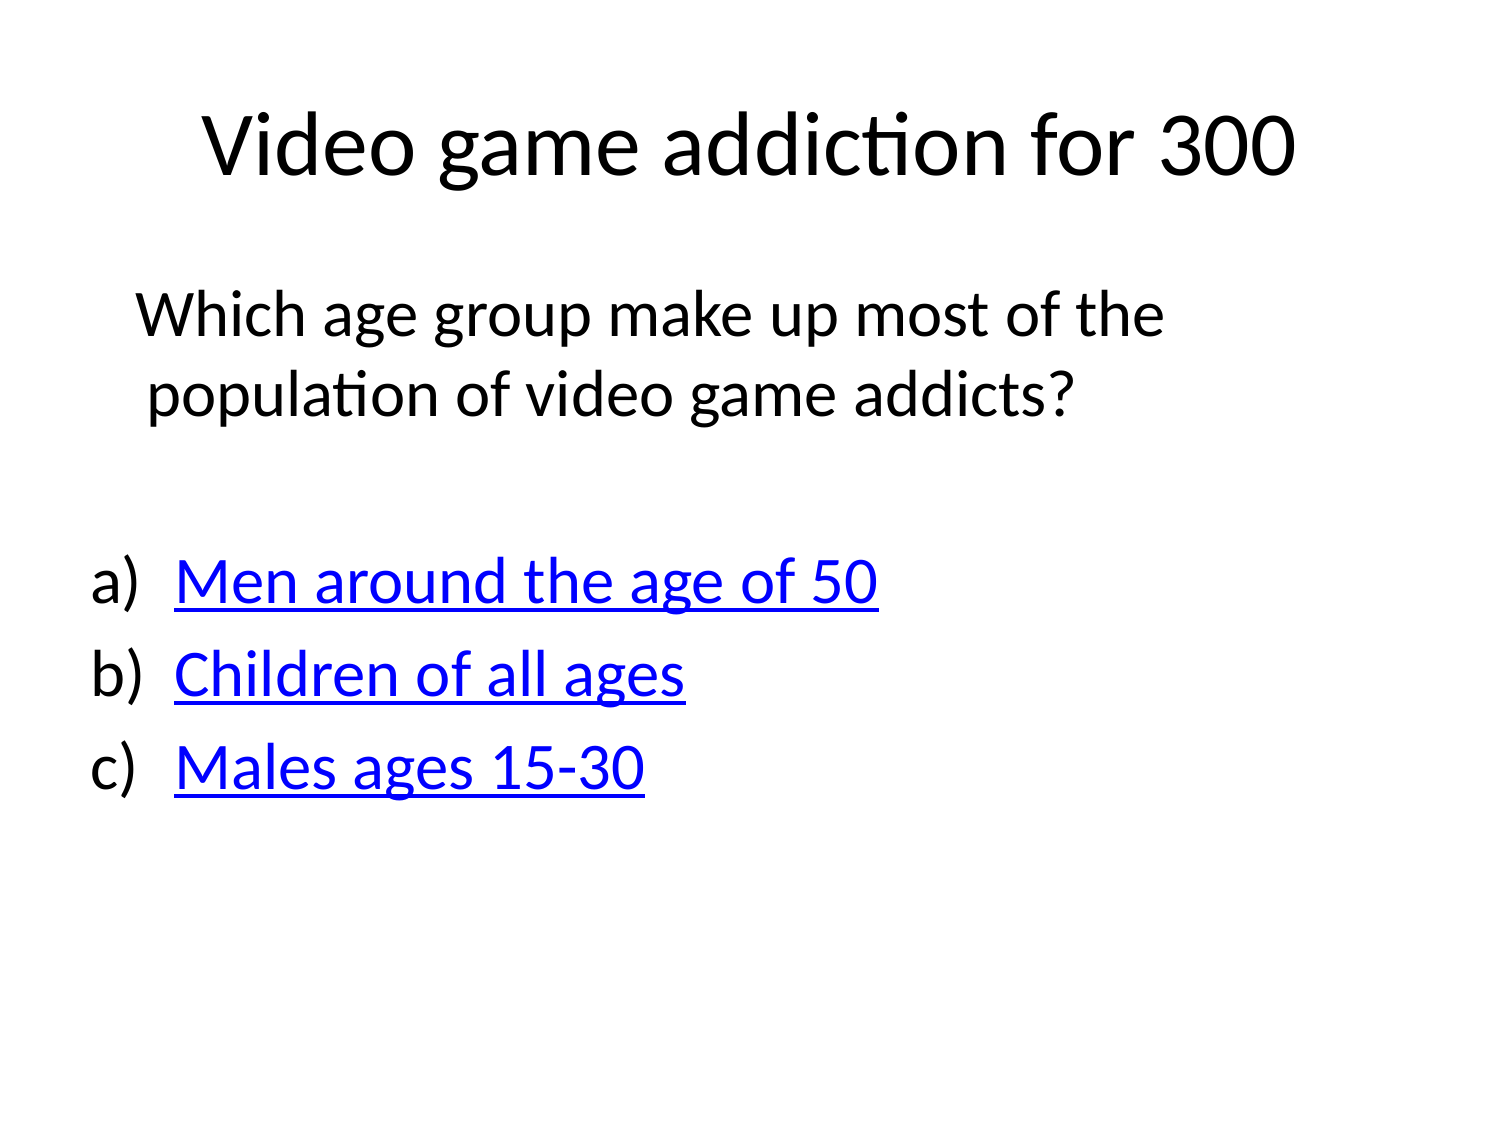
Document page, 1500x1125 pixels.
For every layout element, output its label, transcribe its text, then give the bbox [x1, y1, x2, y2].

title Video game addiction for 300 [75, 45, 1425, 233]
list Which age group make up most of the population of video game addicts? Men around the age of 50 Children of all ages Males ages 15-30 [75, 262, 1425, 1005]
